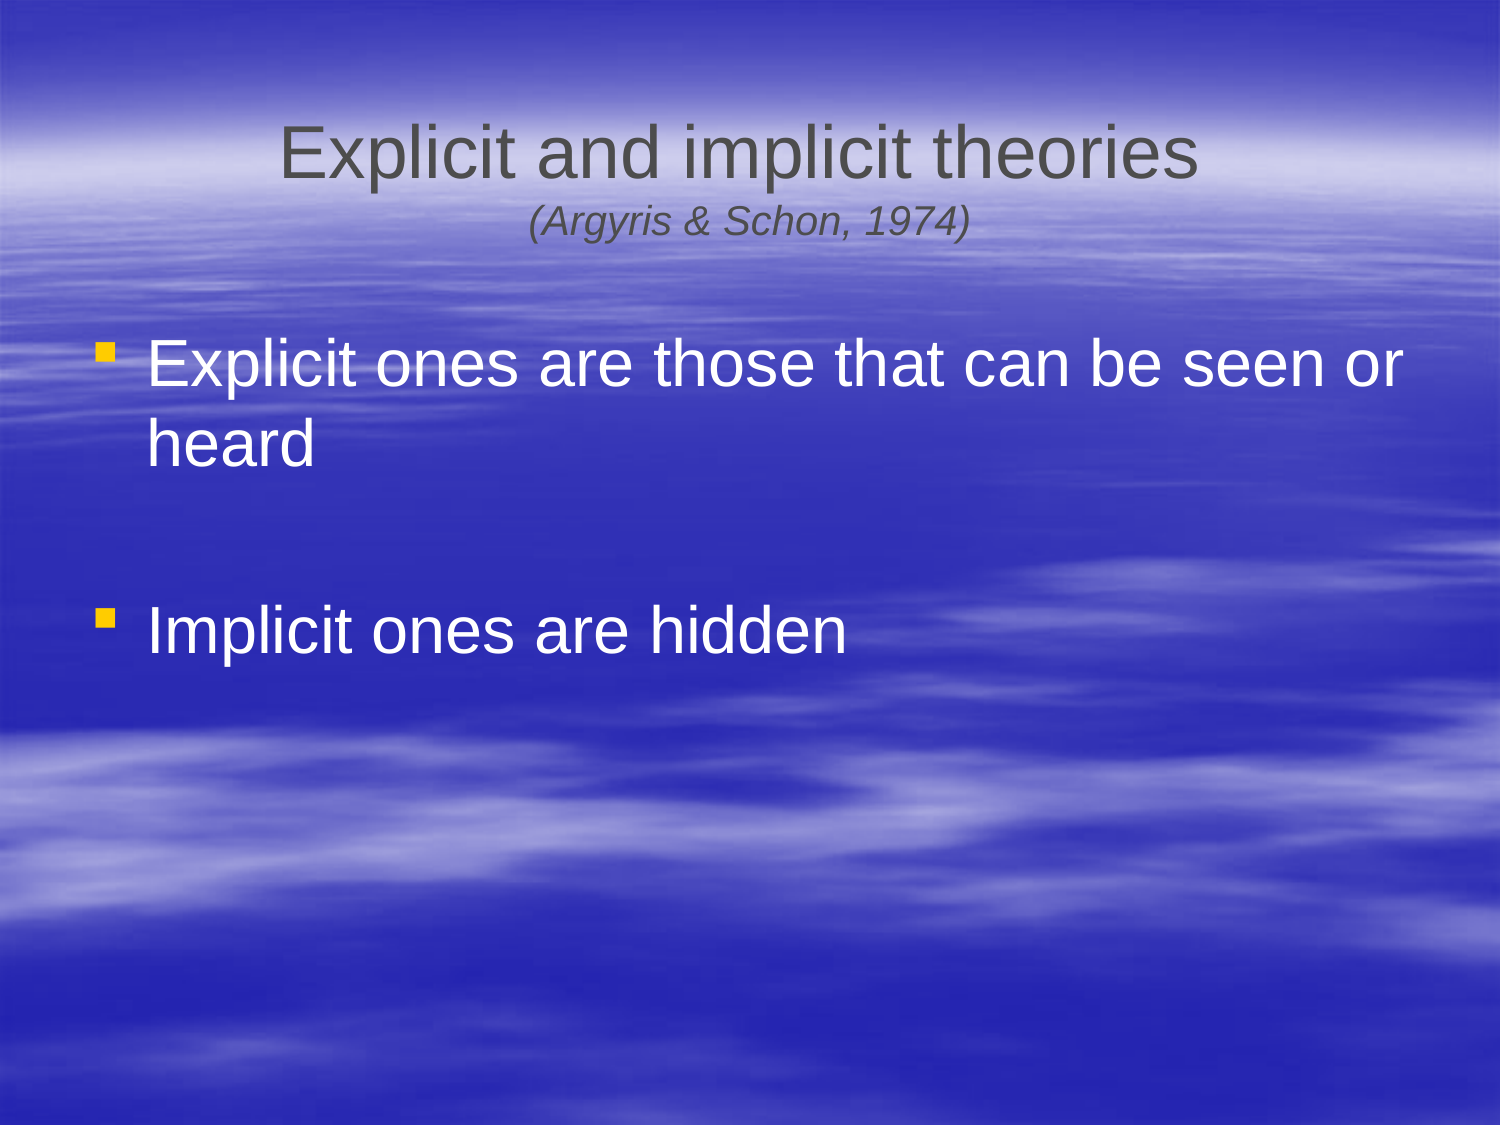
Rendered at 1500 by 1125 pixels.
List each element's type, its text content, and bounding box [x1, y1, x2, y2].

title Explicit and implicit theories (Argyris & Schon, 1974) [74, 47, 1426, 312]
list Explicit ones are those that can be seen or heard Implicit ones are hidden [74, 312, 1426, 1059]
